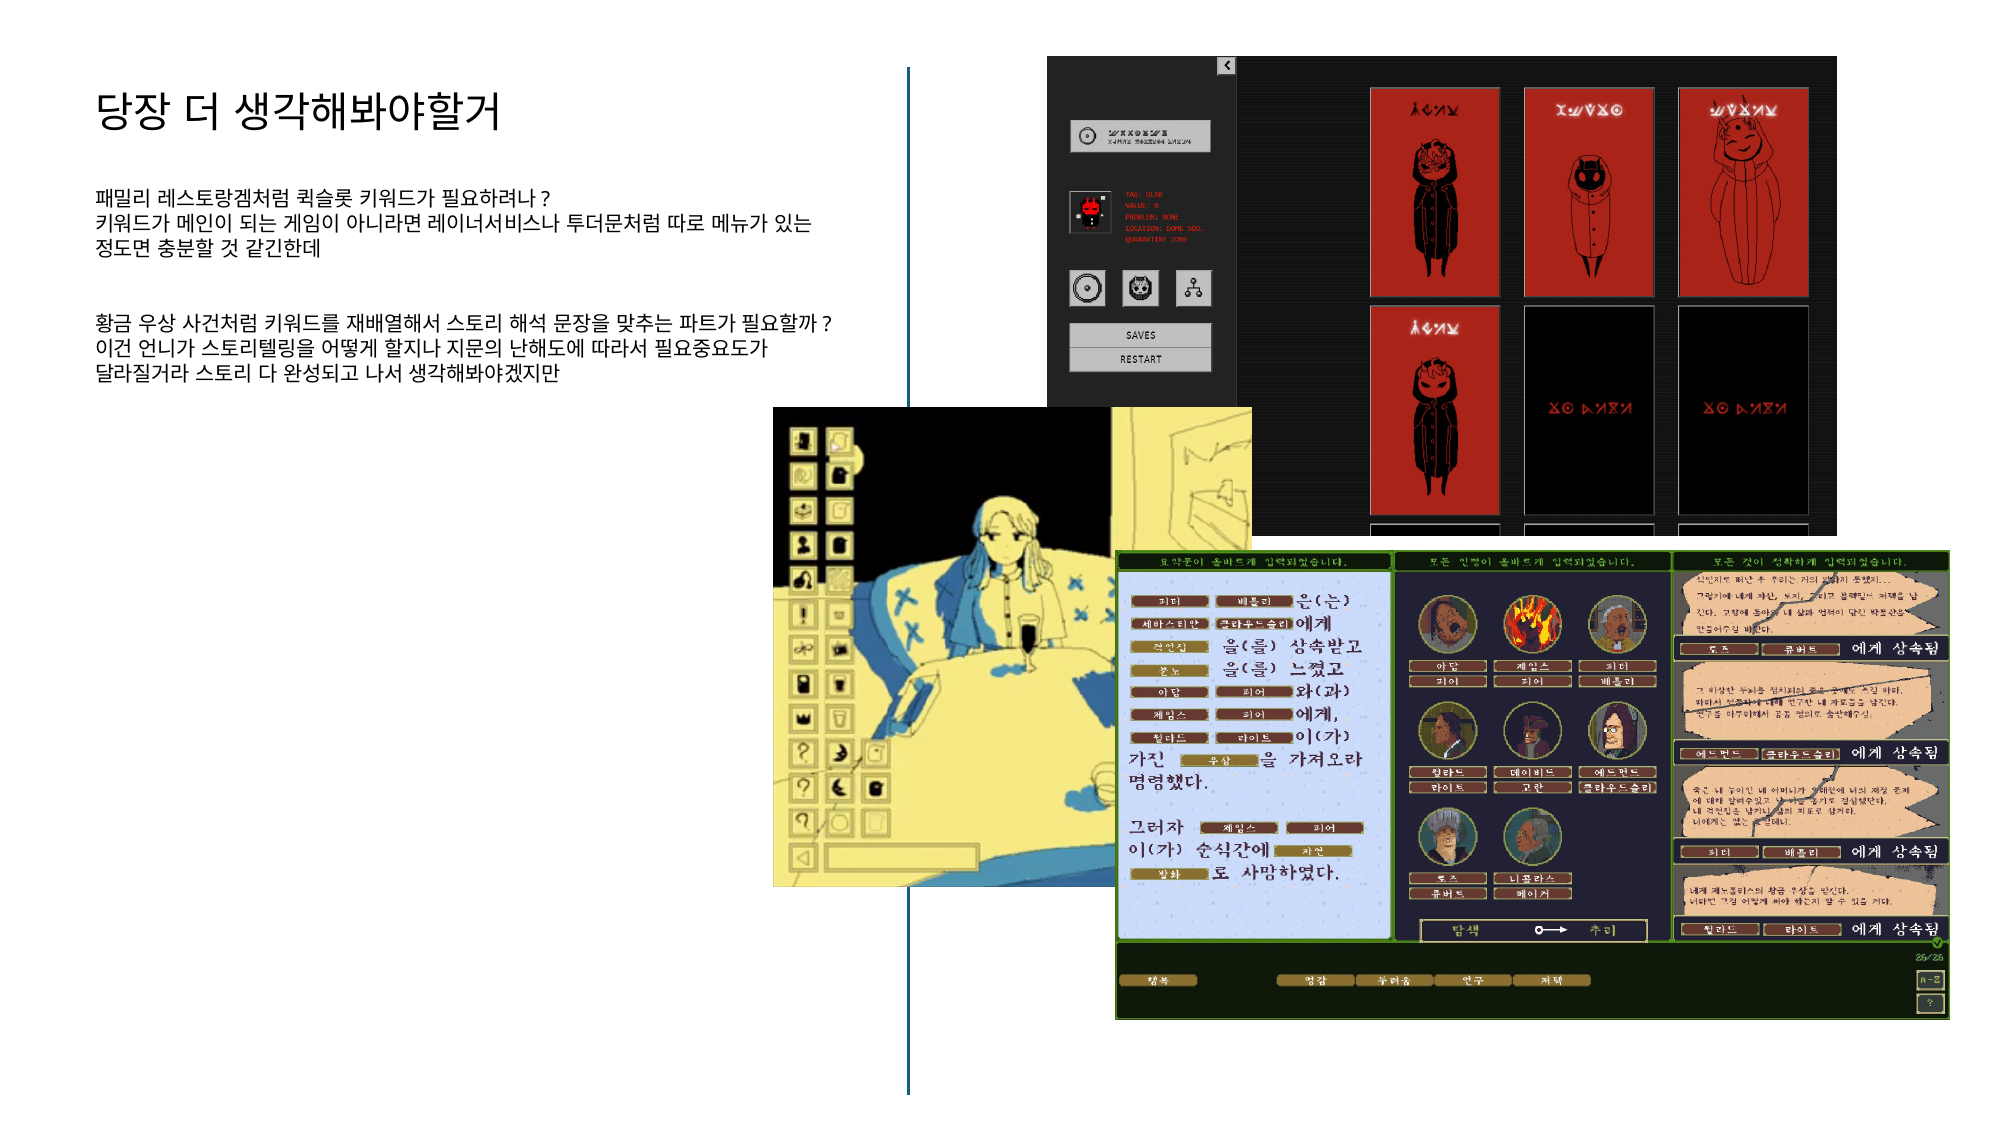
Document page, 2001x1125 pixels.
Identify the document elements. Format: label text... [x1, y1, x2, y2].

text_box 당장 더 생각해봐야할거 패밀리 레스토랑겜처럼 퀵슬롯 키워드가 필요하려나? 키워드가 메인이 되는 게임이 아니라면 레이너서비스나 투더문처럼 따로 메뉴가 있는 정도면 충분할 것 같긴한데 황금 우상 사건처럼 키워드를 재배열해서 스토리 해석 문장을 맞추는 파트가 필요할까? 이건 언니가 스토리텔링을 어떻게 할지나 지문의 난해도에 따라서 필요중요도가 달라질거라 스토리 다 완성되고 나서 생각해봐야겠지만 [80, 78, 874, 594]
picture [772, 55, 1951, 1021]
